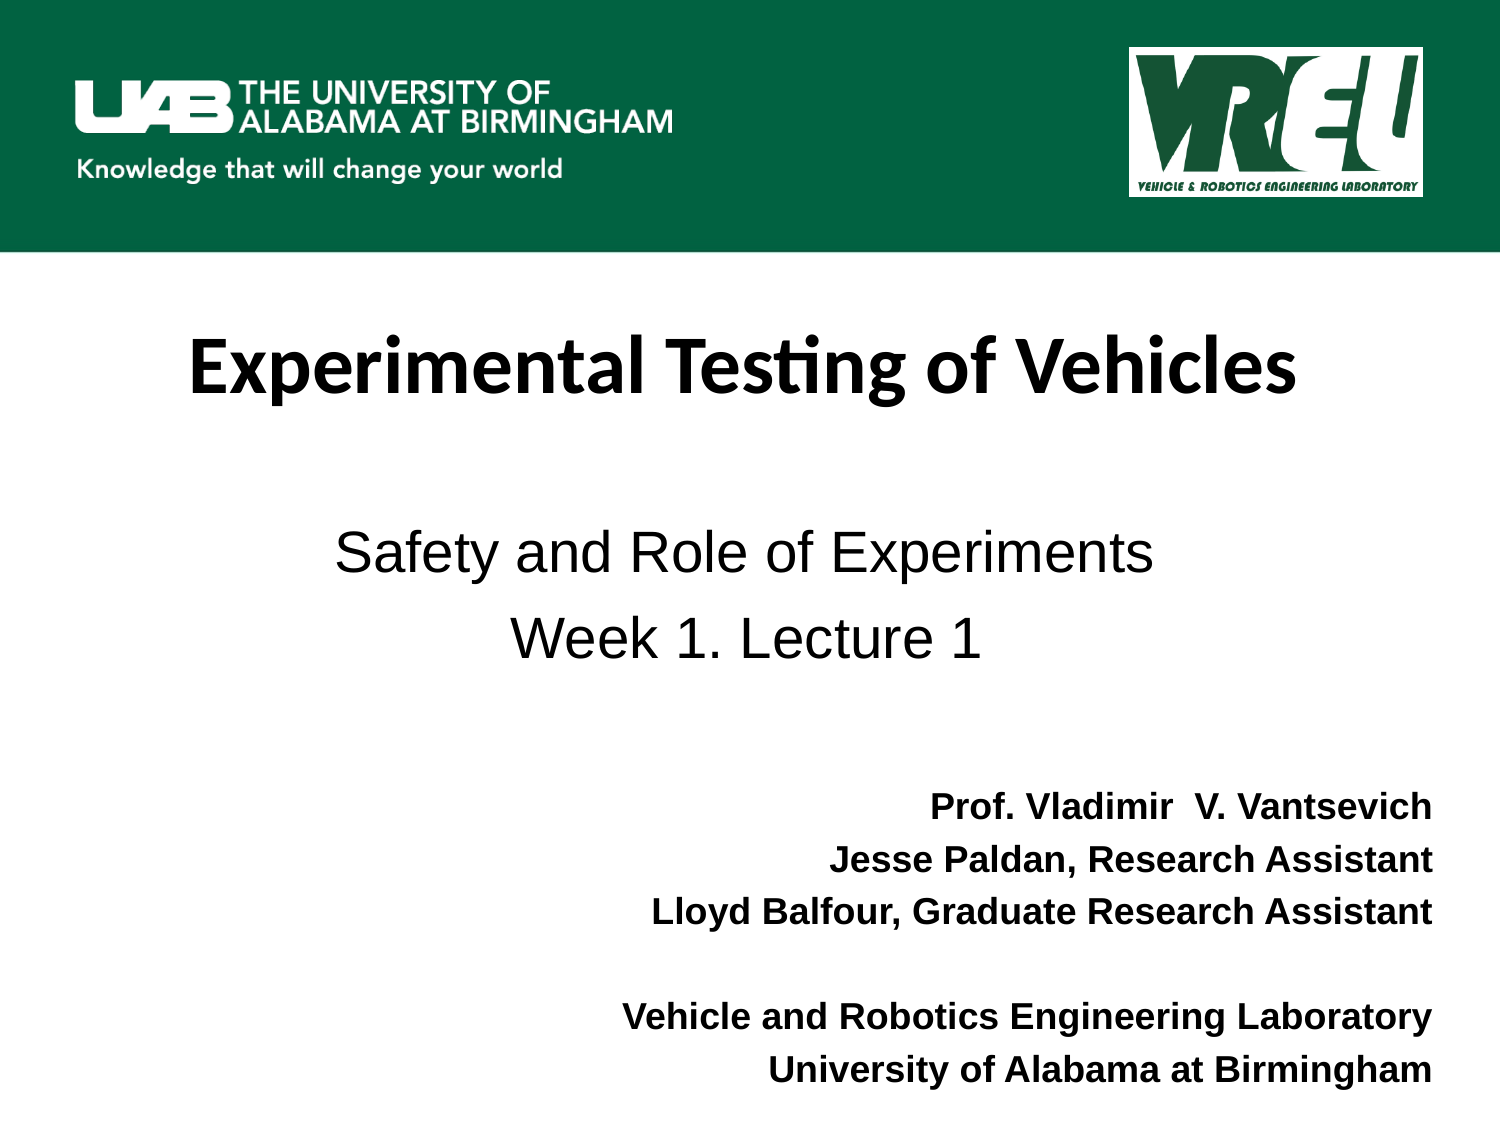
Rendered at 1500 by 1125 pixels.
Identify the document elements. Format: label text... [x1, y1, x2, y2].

text_box Safety and Role of Experiments [319, 506, 1187, 592]
picture [0, 0, 1500, 1125]
text_box Prof. Vladimir V. Vantsevich Jesse Paldan, Research Assistant Lloyd Balfour, Graduate Research Assistant Vehicle and Robotics Engineering Laboratory University of Alabama at Birmingham [123, 774, 1449, 980]
text_box Experimental Testing of Vehicles [3, 302, 1500, 418]
text_box Week 1. Lecture 1 [0, 592, 1498, 675]
